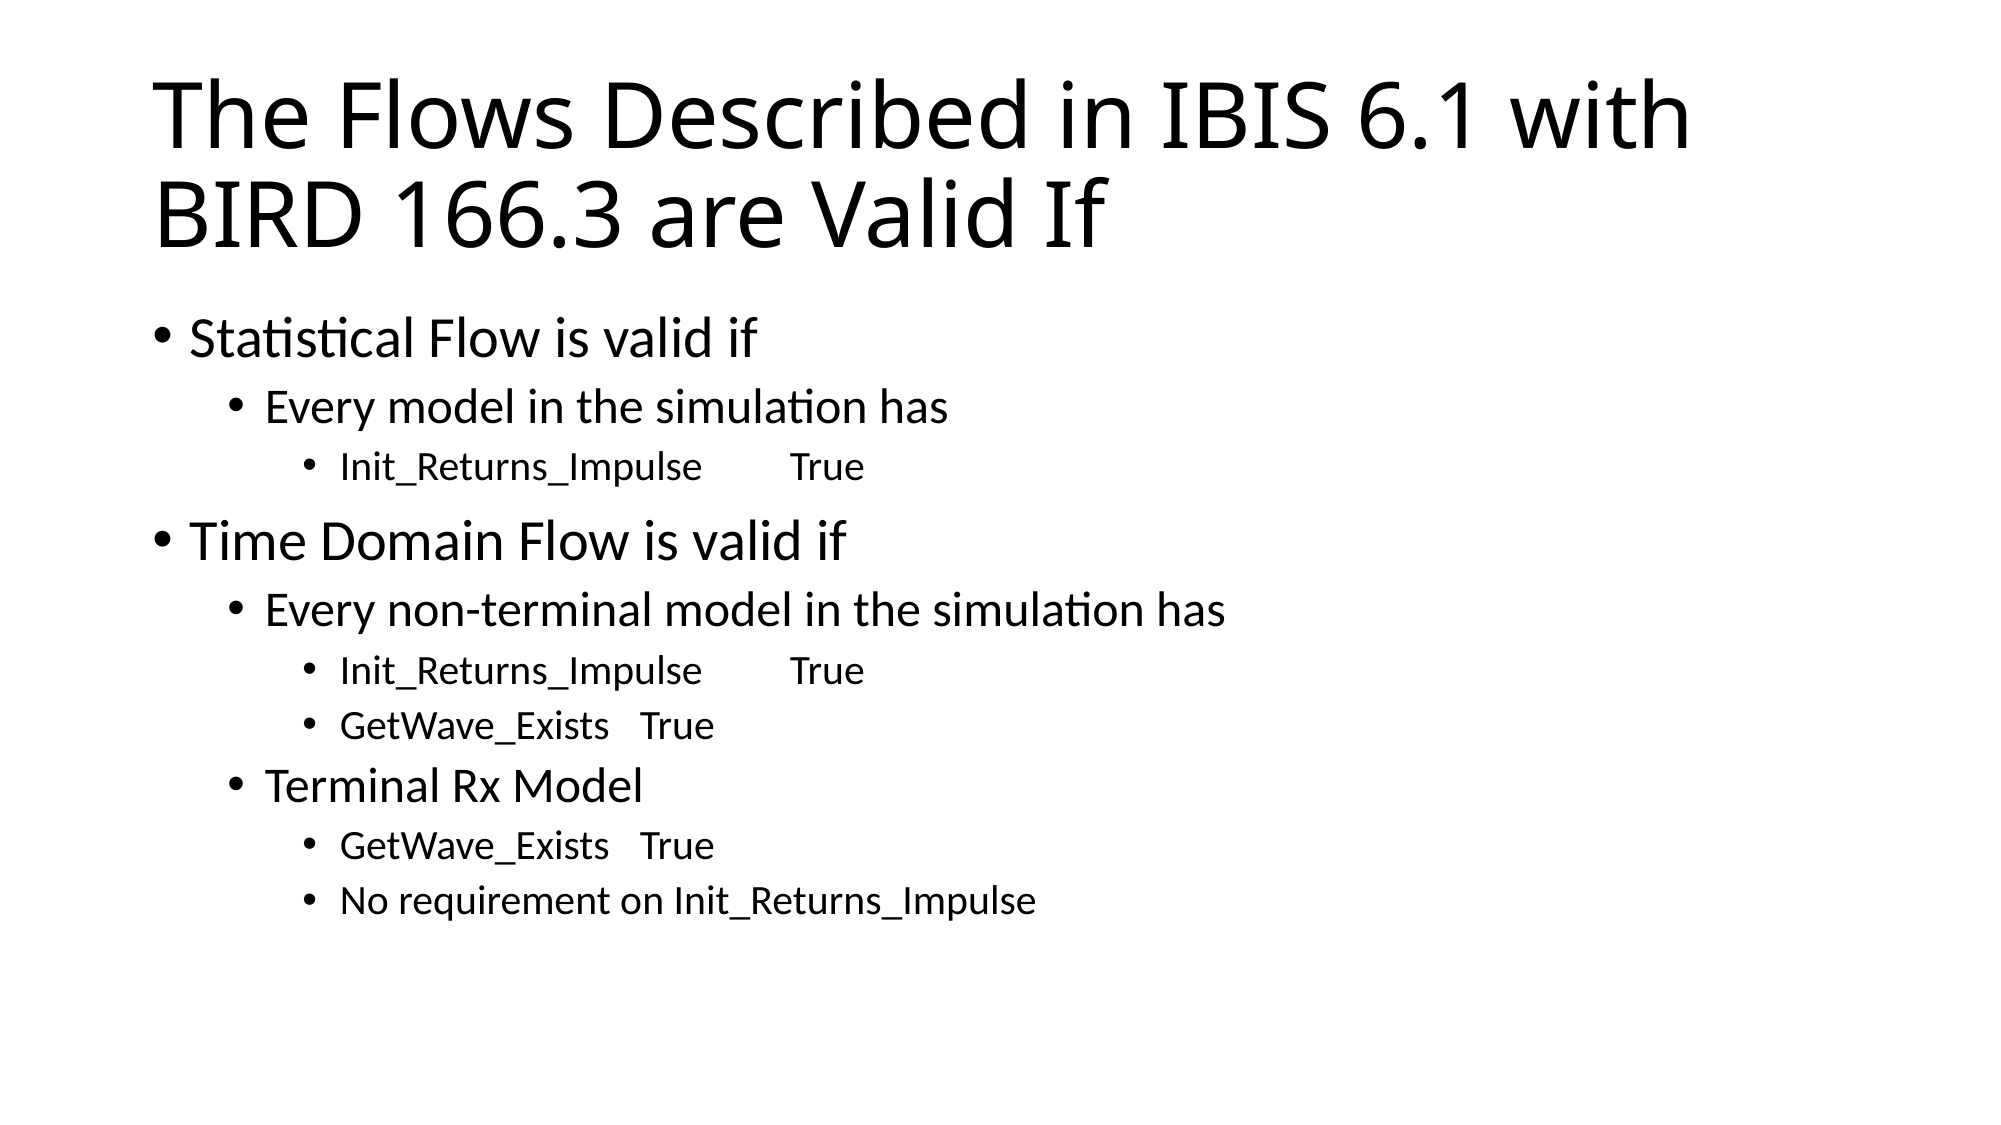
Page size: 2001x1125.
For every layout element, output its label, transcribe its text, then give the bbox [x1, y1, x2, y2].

title The Flows Described in IBIS 6.1 with BIRD 166.3 are Valid If [137, 59, 1863, 278]
list Statistical Flow is valid if Every model in the simulation has Init_Returns_Impulse True Time Domain Flow is valid if Every non-terminal model in the simulation has Init_Returns_Impulse True GetWave_Exists True Terminal Rx Model GetWave_Exists True No requirement on Init_Returns_Impulse [137, 299, 1863, 1014]
